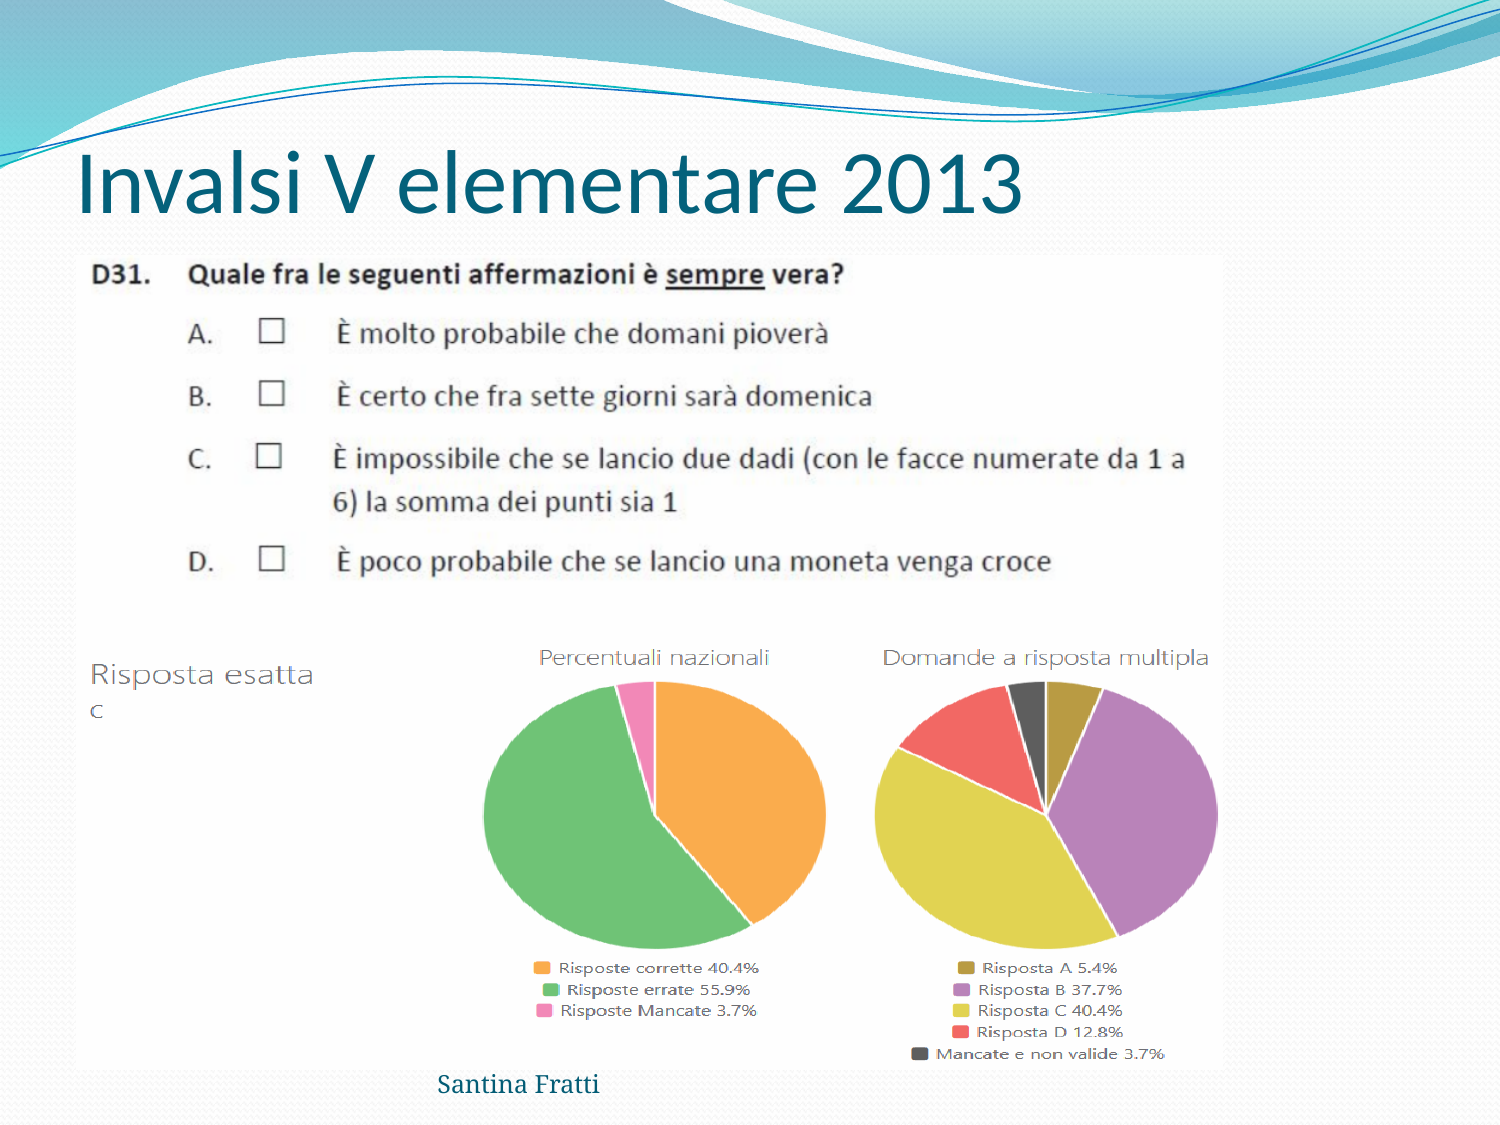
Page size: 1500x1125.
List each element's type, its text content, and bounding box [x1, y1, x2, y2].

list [76, 255, 1224, 622]
title Invalsi V elementare 2013 [75, 115, 1425, 232]
footer Santina Fratti [437, 1082, 988, 1103]
picture [76, 621, 1223, 1070]
